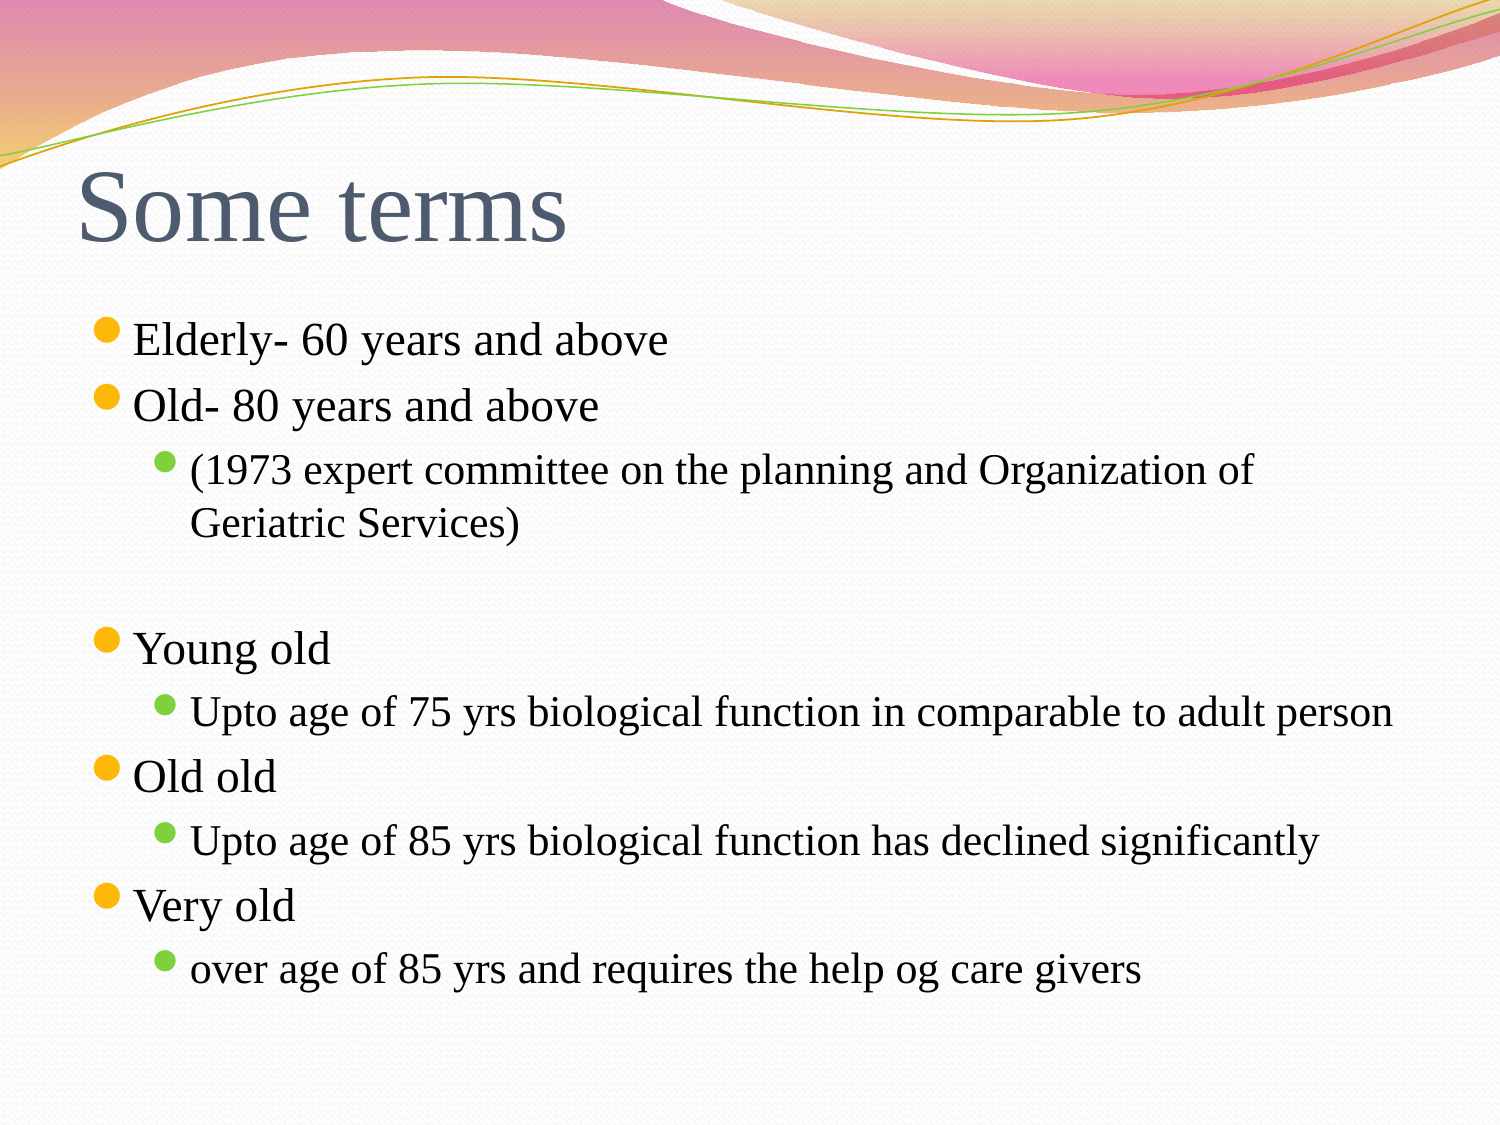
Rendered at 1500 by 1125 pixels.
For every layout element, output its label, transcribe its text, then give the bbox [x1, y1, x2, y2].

list Elderly- 60 years and above Old- 80 years and above (1973 expert committee on the planning and Organization of Geriatric Services) Young old Upto age of 75 yrs biological function in comparable to adult person Old old Upto age of 85 yrs biological function has declined significantly Very old over age of 85 yrs and requires the help og care givers [74, 299, 1426, 1021]
title Some terms [74, 74, 1426, 263]
